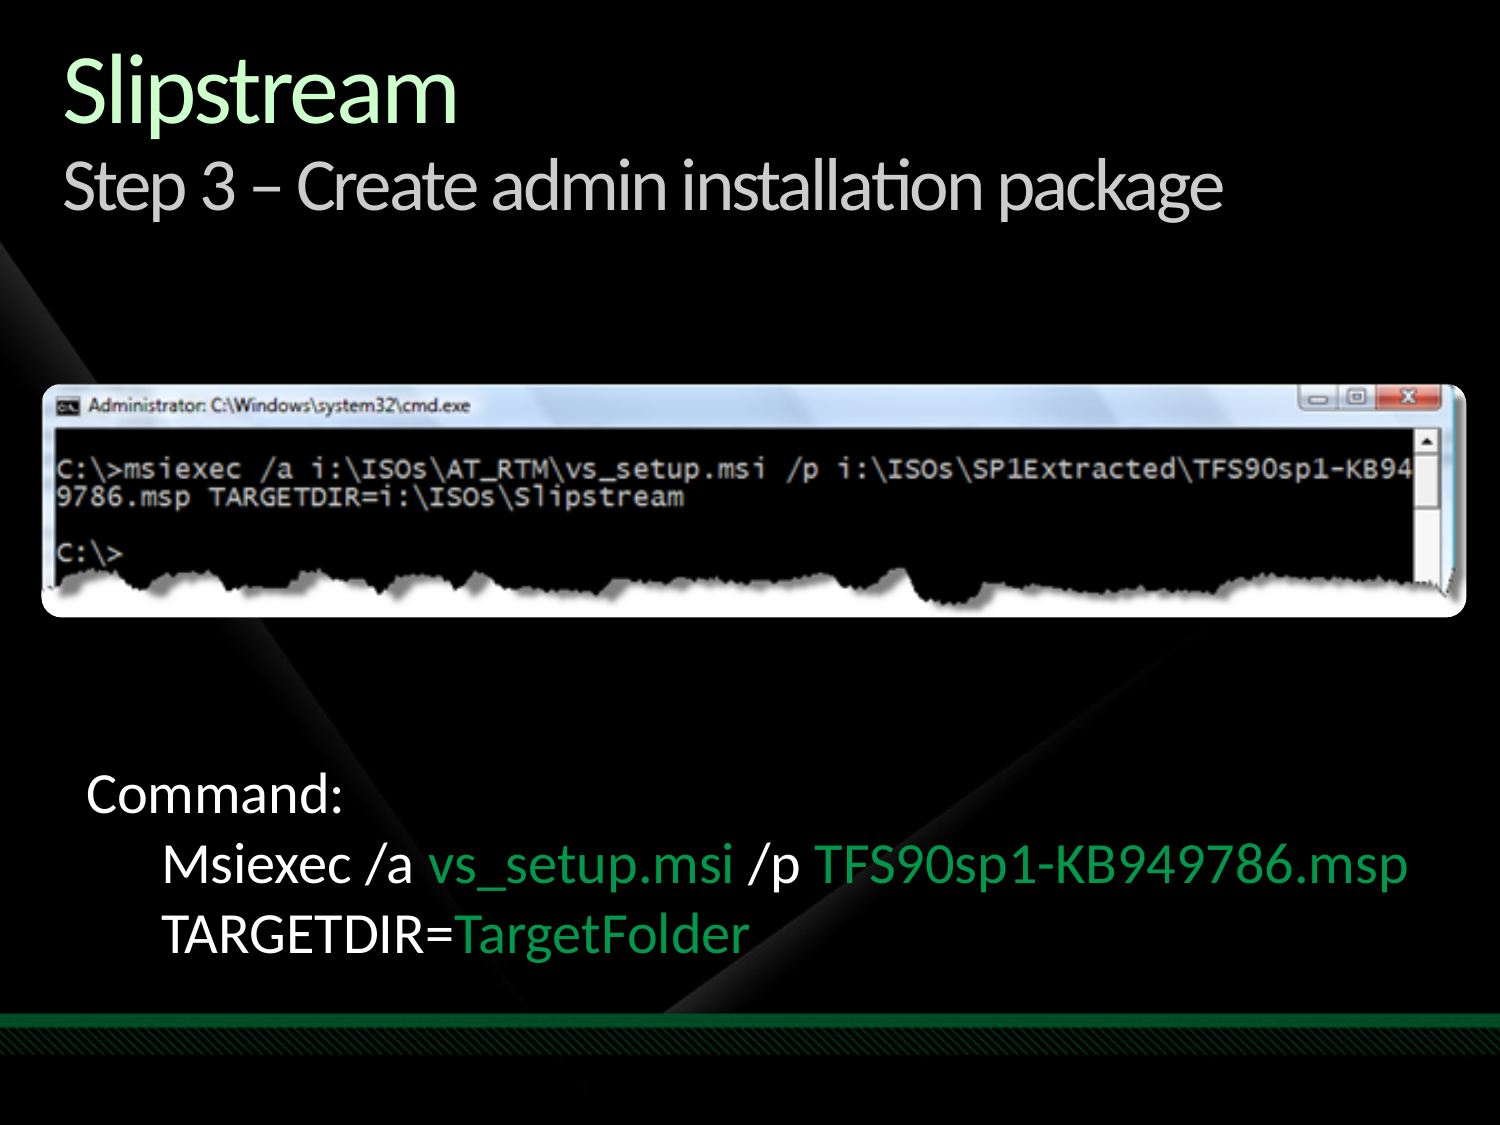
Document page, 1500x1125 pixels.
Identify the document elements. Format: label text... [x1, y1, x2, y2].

title Slipstream Step 3 – Create admin installation package [62, 37, 1438, 229]
picture [0, 0, 1500, 1125]
text_box Command: Msiexec /a vs_setup.msi /p TFS90sp1-KB949786.msp TARGETDIR=TargetFolder [71, 747, 1424, 973]
